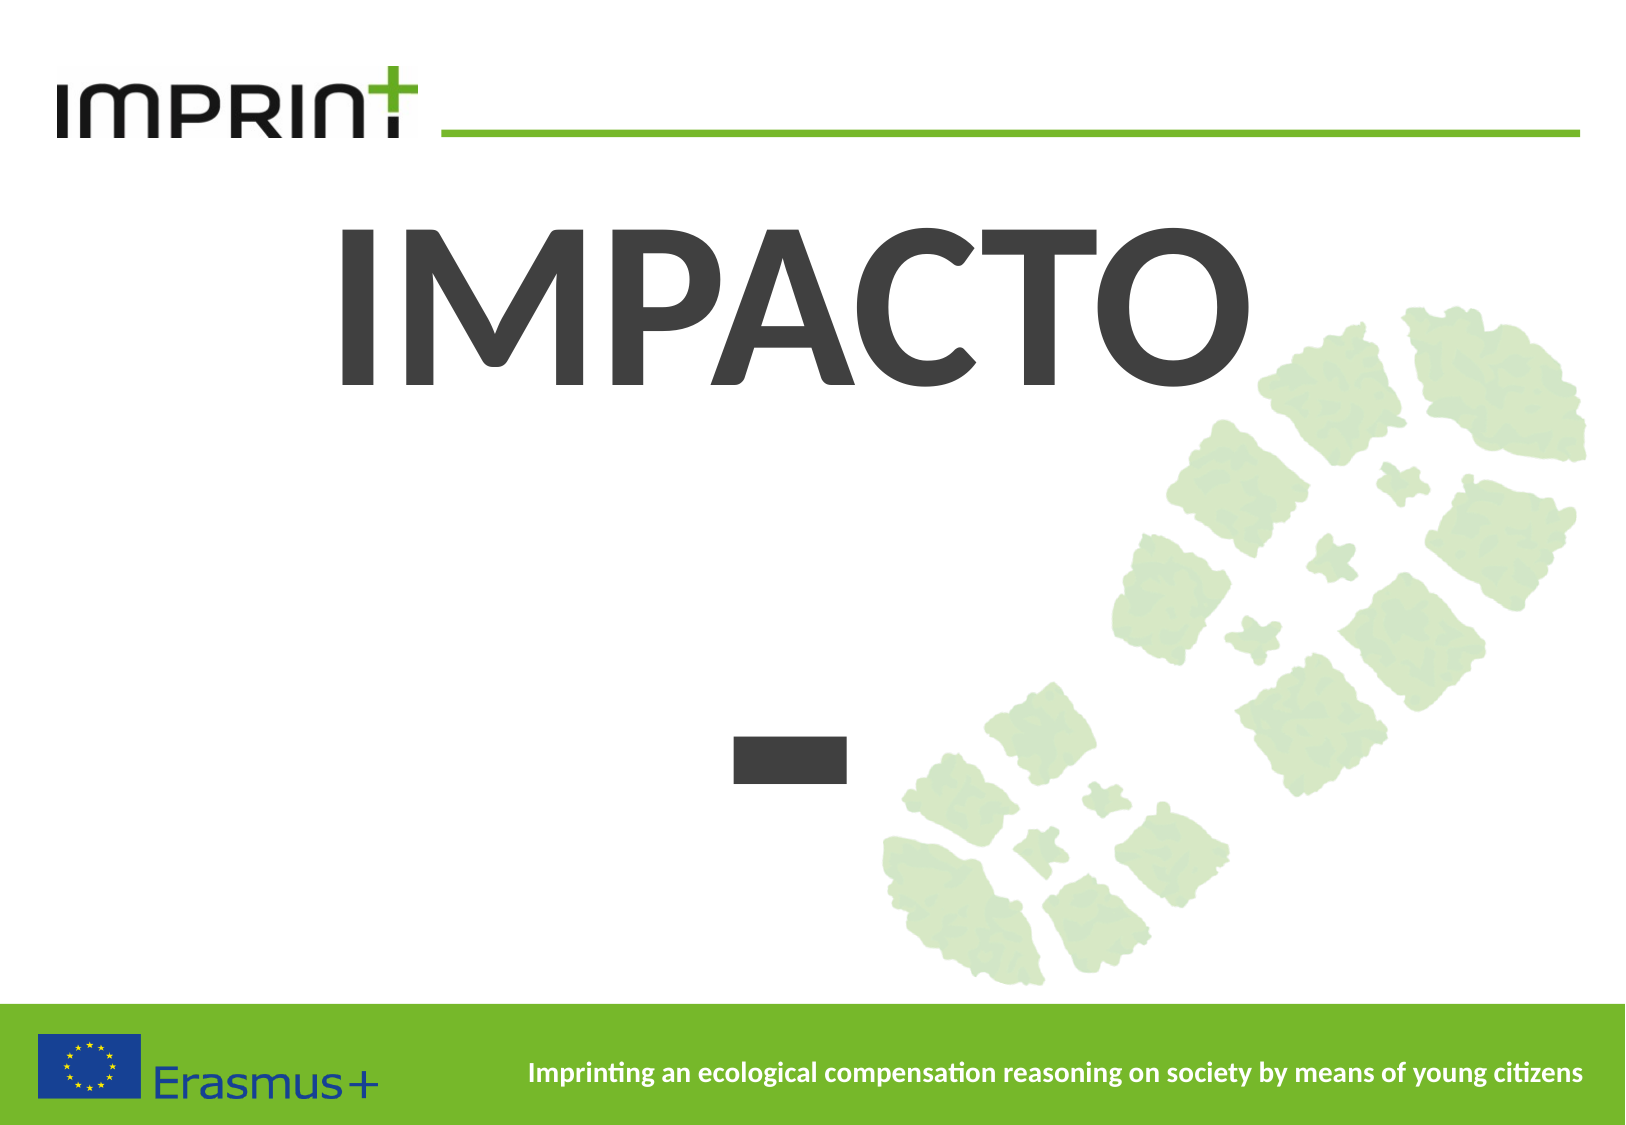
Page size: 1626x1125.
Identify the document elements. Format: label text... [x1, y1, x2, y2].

text_box IMPACTO - [311, 138, 1270, 991]
picture [57, 66, 418, 138]
picture [1039, 260, 1618, 1088]
picture [38, 1034, 378, 1099]
